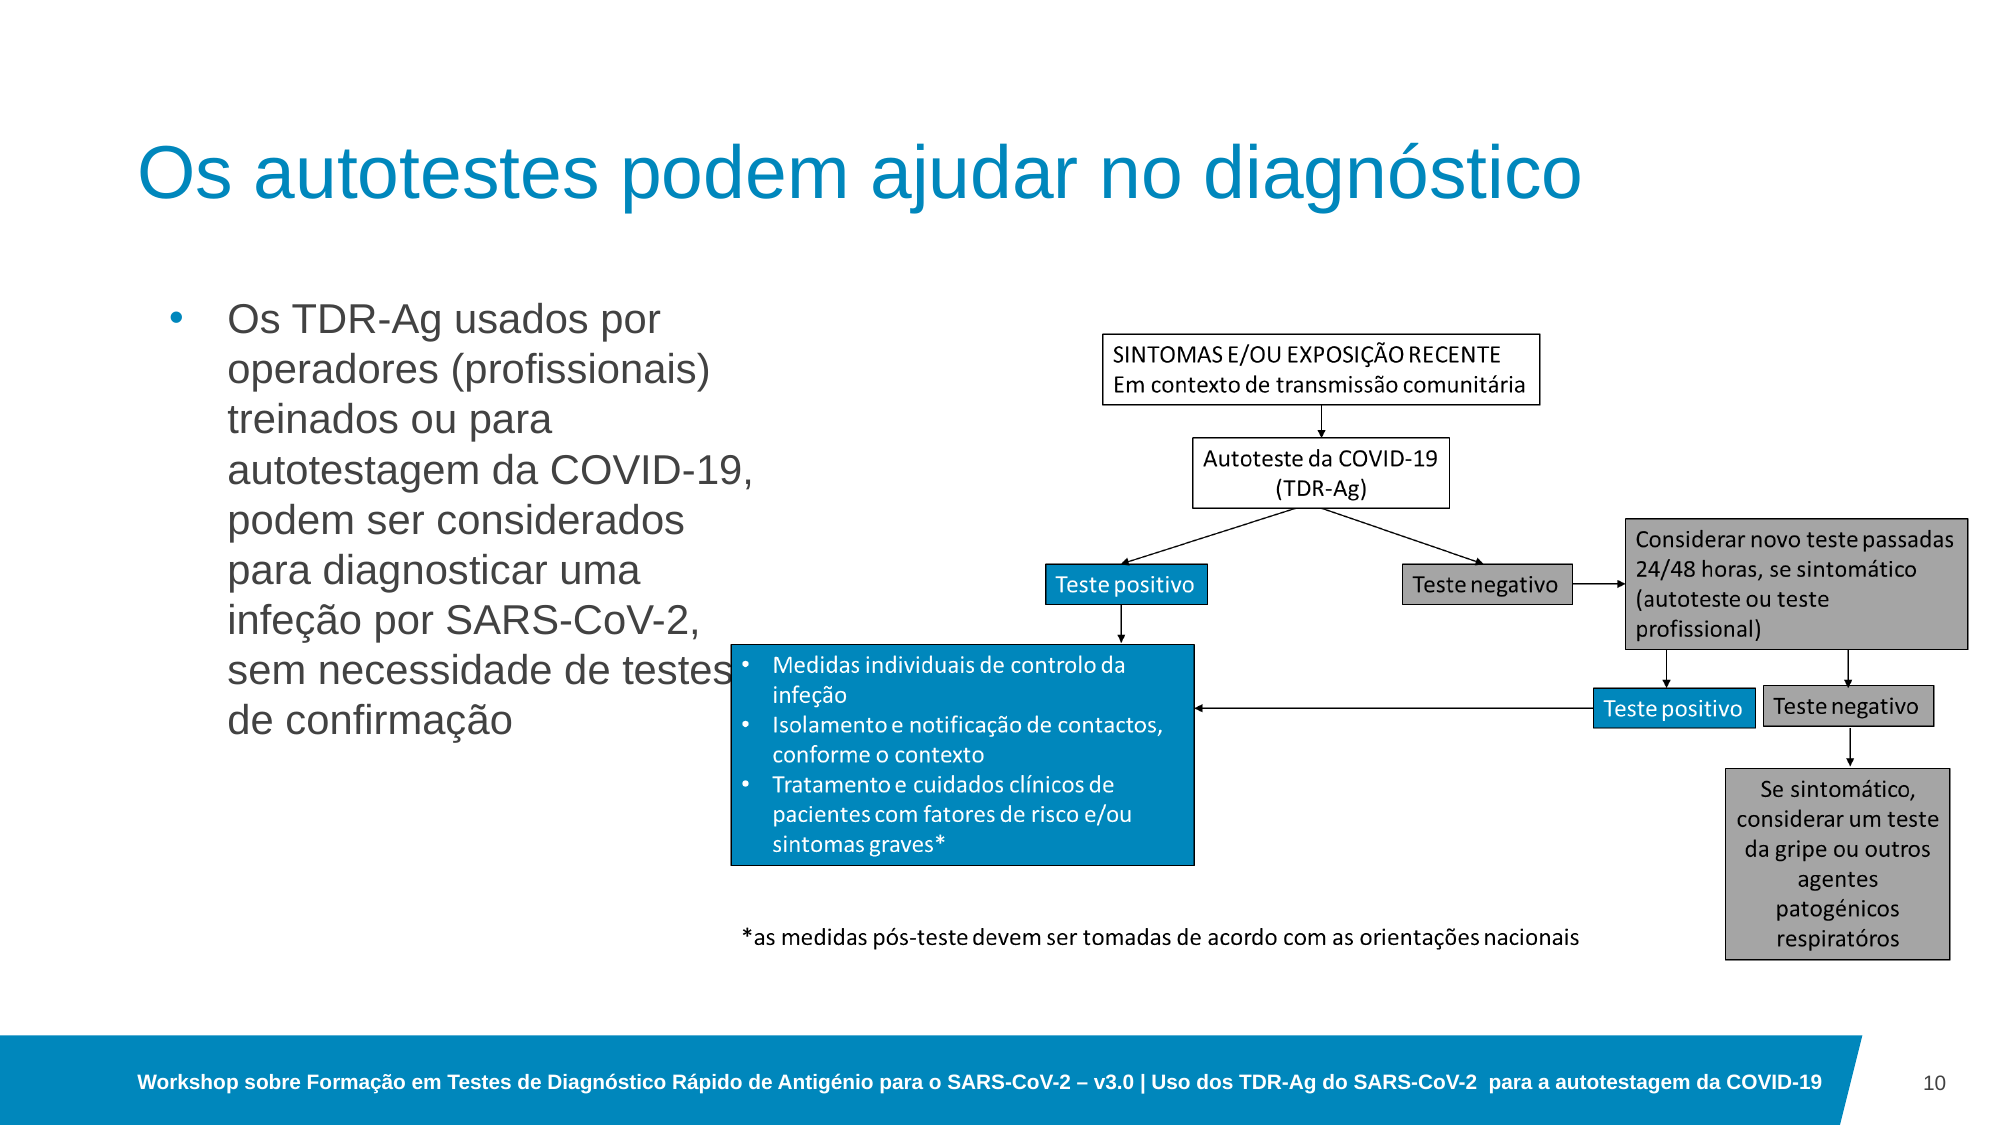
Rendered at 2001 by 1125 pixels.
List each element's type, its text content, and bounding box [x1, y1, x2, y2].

title Os autotestes podem ajudar no diagnóstico [137, 59, 1863, 215]
slide_number 10 [1862, 1035, 1947, 1125]
list Os TDR-Ag usados por operadores (profissionais) treinados ou para autotestagem da COVID-19, podem ser considerados para diagnosticar uma infeção por SARS-CoV-2, sem necessidade de testes de confirmação [137, 284, 795, 1014]
picture [725, 330, 1975, 968]
footer Workshop sobre Formação em Testes de Diagnóstico Rápido de Antigénio para o SARS-CoV-2 – v3.0 | Uso dos TDR-Ag do SARS-CoV-2 para a autotestagem da COVID-19 [137, 1039, 1836, 1122]
